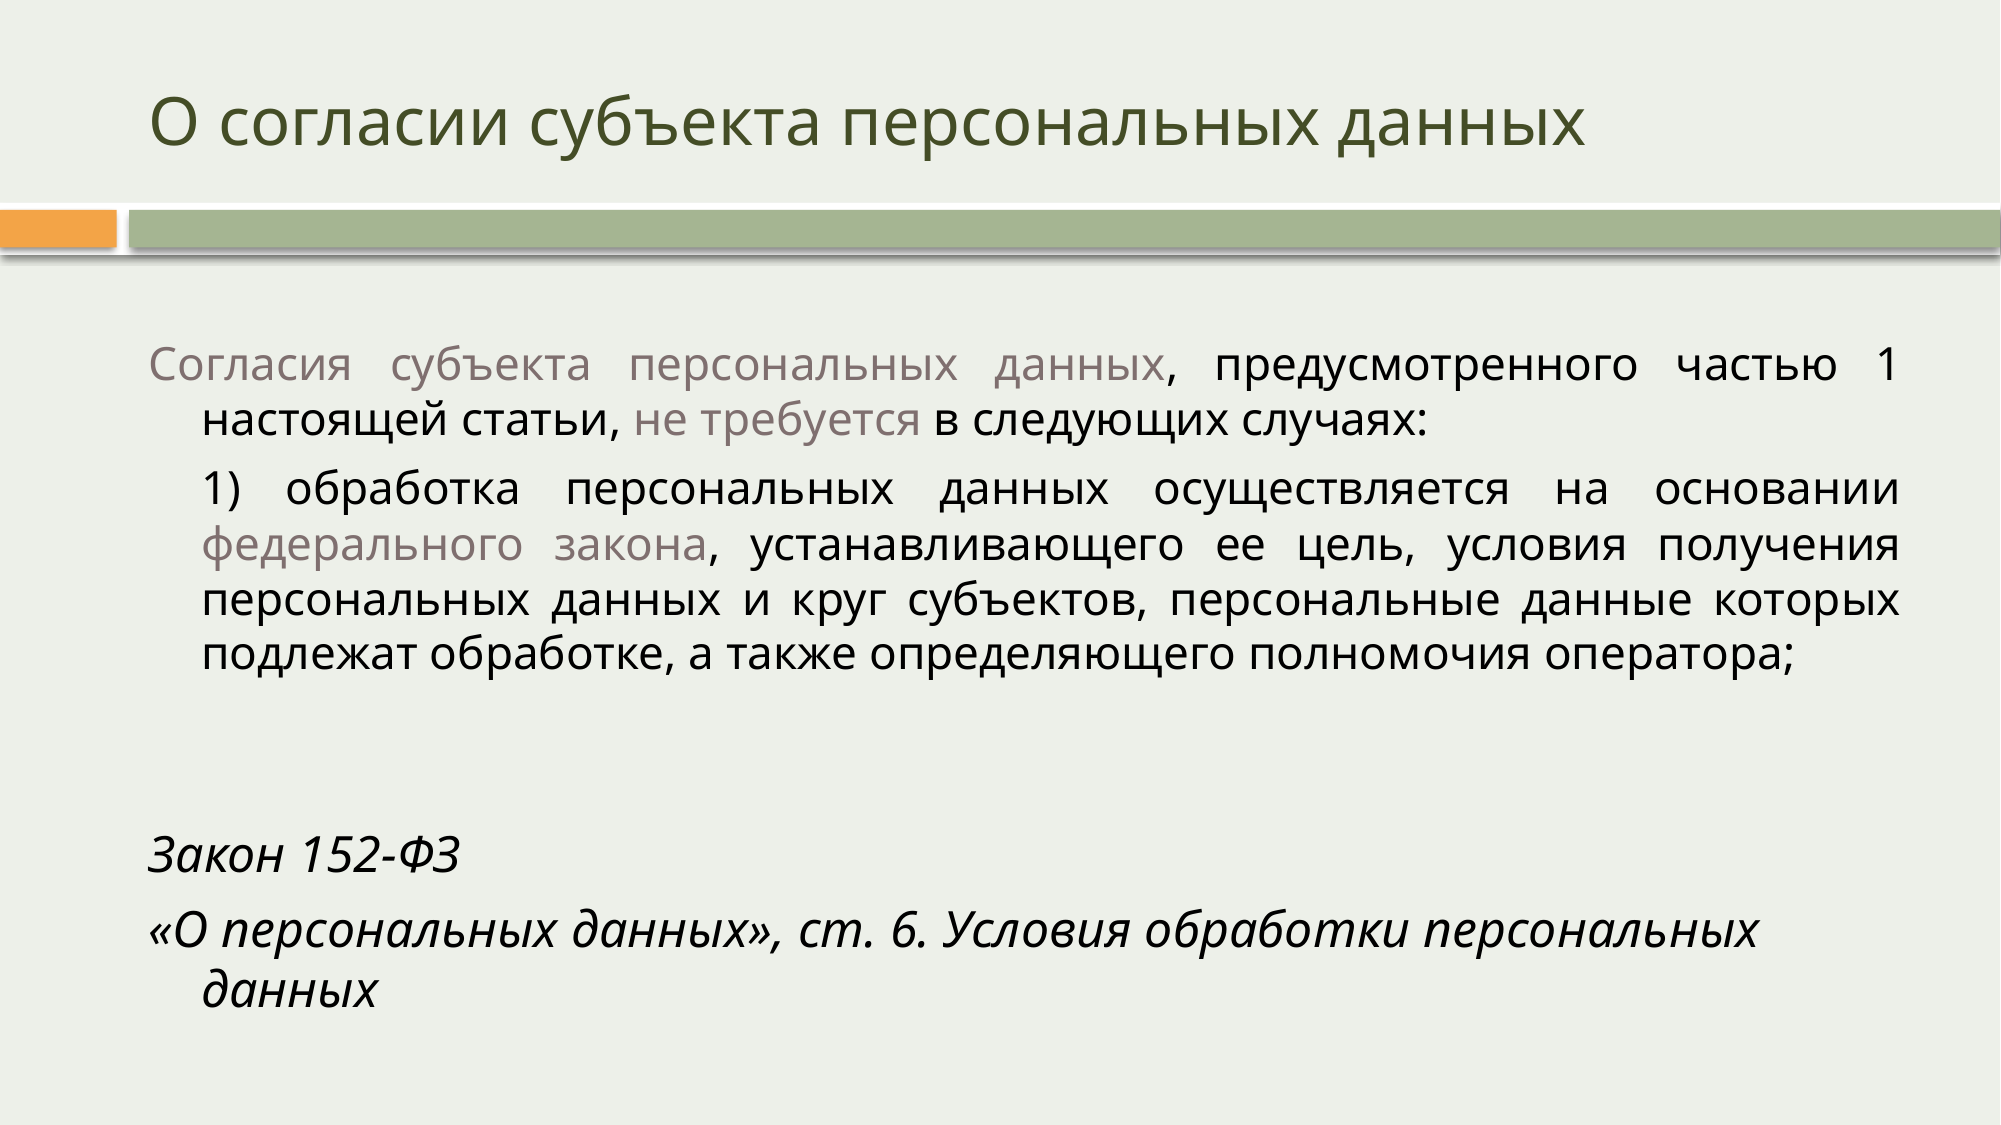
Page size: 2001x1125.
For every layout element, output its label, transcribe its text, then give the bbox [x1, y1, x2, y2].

title О согласии субъекта персональных данных [133, 37, 1918, 200]
list Согласия субъекта персональных данных, предусмотренного частью 1 настоящей статьи, не требуется в следующих случаях: 1) обработка персональных данных осуществляется на основании федерального закона, устанавливающего ее цель, условия получения персональных данных и круг субъектов, персональные данные которых подлежат обработке, а также определяющего полномочия оператора; Закон 152-ФЗ «О персональных данных», ст. 6. Условия обработки персональных данных [133, 262, 1918, 1000]
